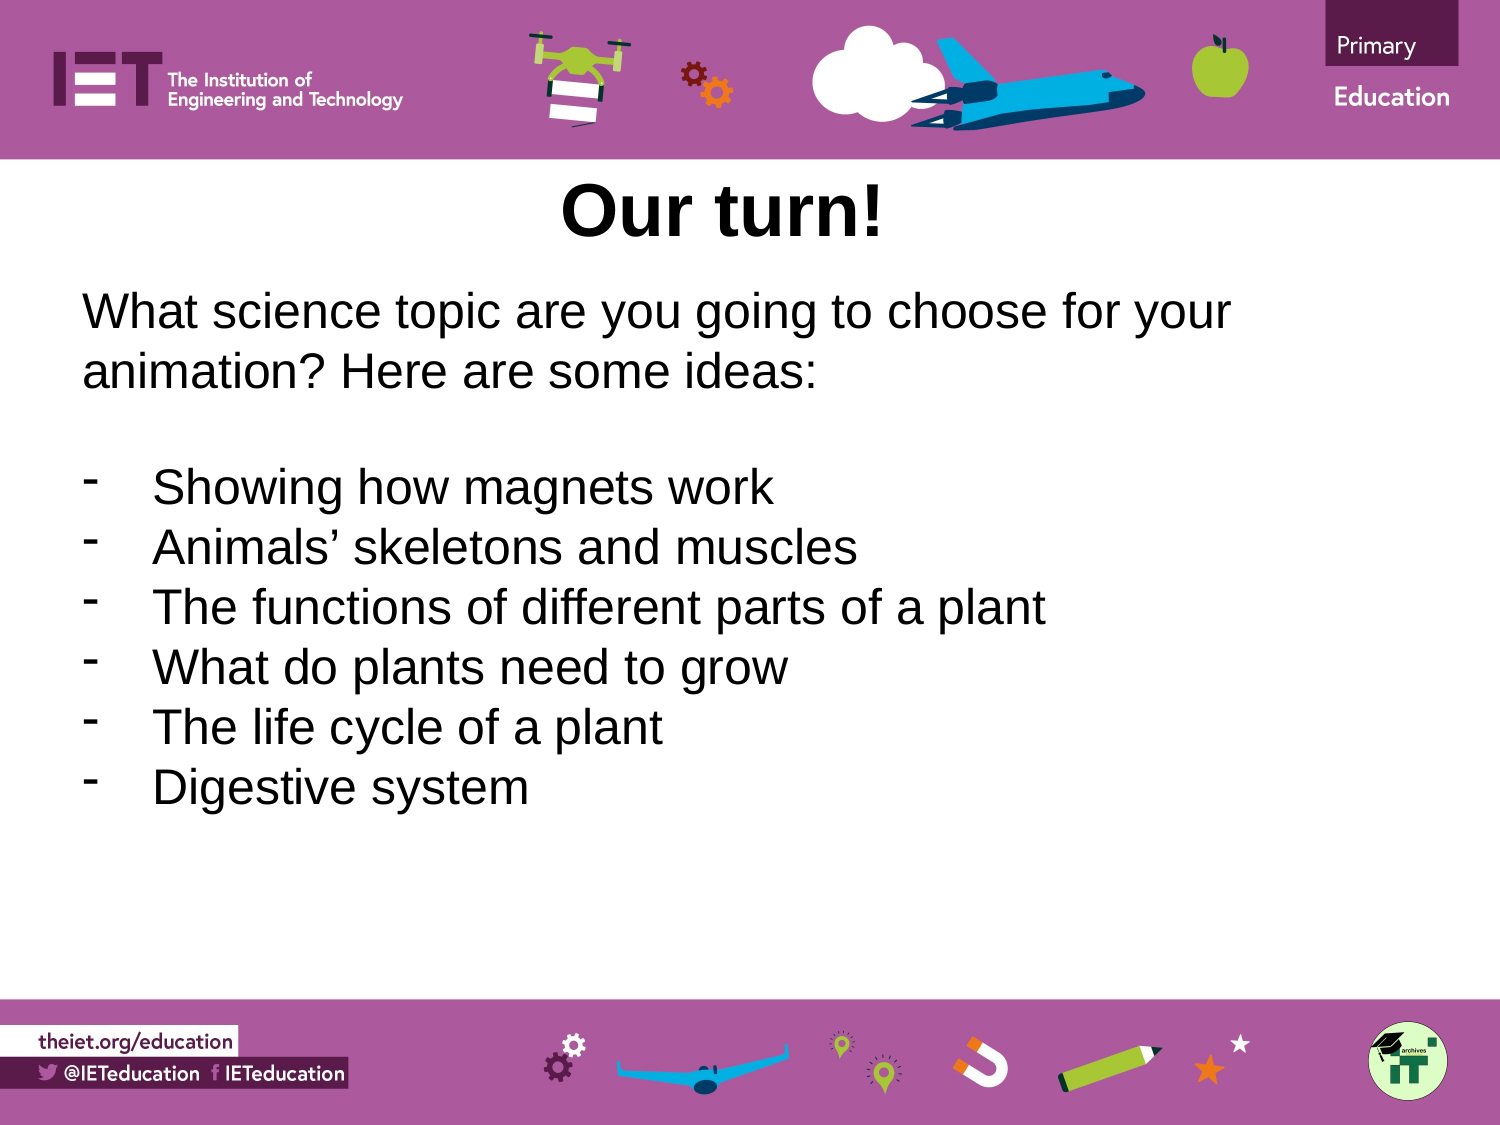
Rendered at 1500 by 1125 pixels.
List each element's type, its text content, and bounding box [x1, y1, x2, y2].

text_box What science topic are you going to choose for your animation? Here are some ideas: [70, 273, 1456, 405]
text_box Our turn! [532, 132, 914, 258]
picture [0, 0, 1500, 1125]
text_box Showing how magnets work Animals’ skeletons and muscles The functions of different parts of a plant What do plants need to grow The life cycle of a plant Digestive system [70, 448, 1218, 820]
